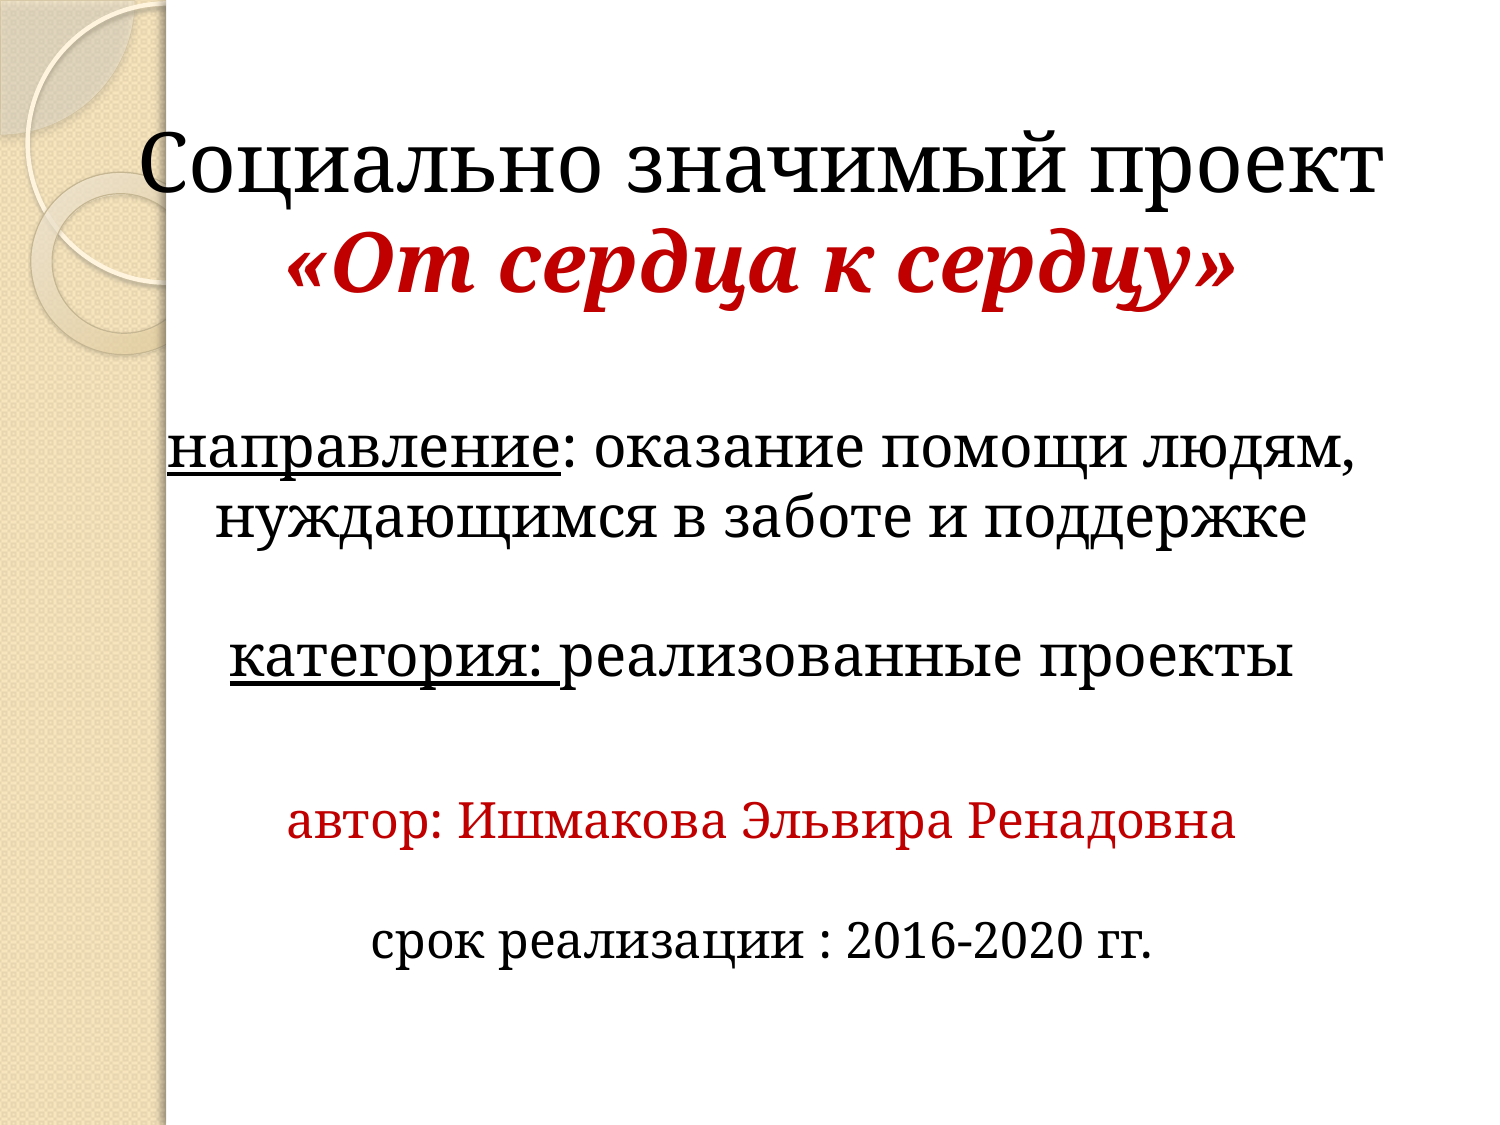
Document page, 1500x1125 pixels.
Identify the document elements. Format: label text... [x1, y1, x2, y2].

title Социально значимый проект «От сердца к сердцу» направление: оказание помощи людям, нуждающимся в заботе и поддержке категория: реализованные проекты автор: Ишмакова Эльвира Ренадовна срок реализации : 2016-2020 гг. [49, 42, 1475, 1035]
